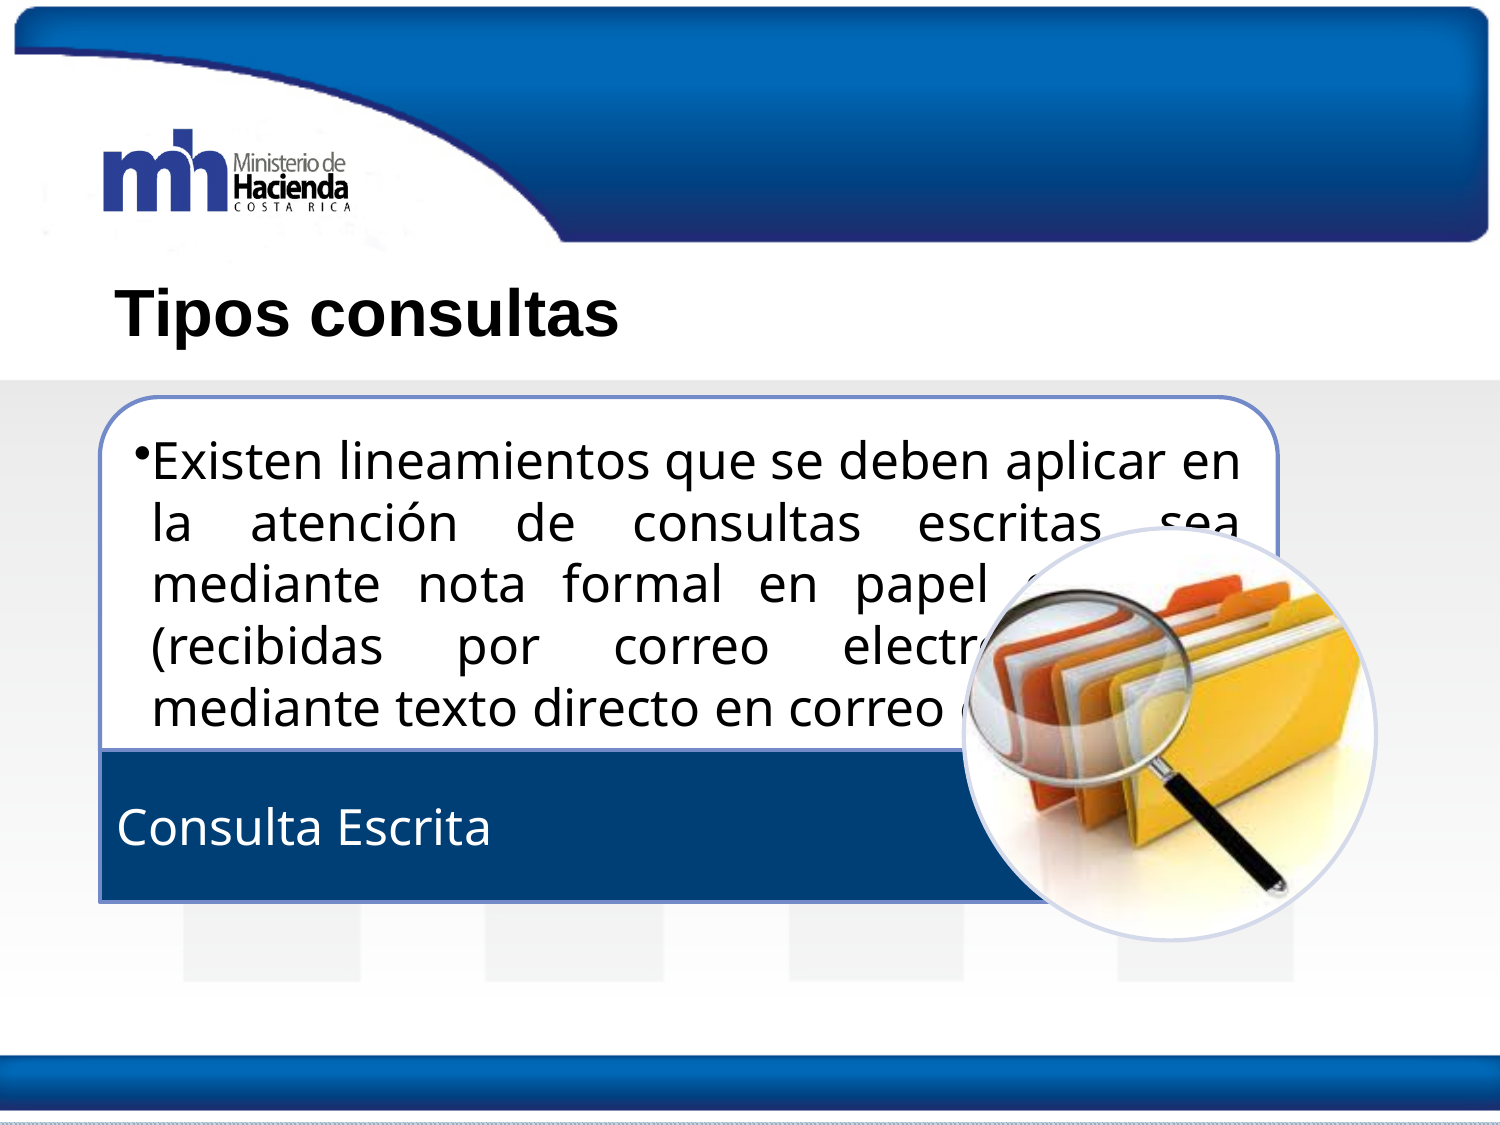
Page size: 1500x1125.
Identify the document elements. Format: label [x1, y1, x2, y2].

text_box [99, 396, 1377, 941]
picture [0, 0, 1500, 1122]
